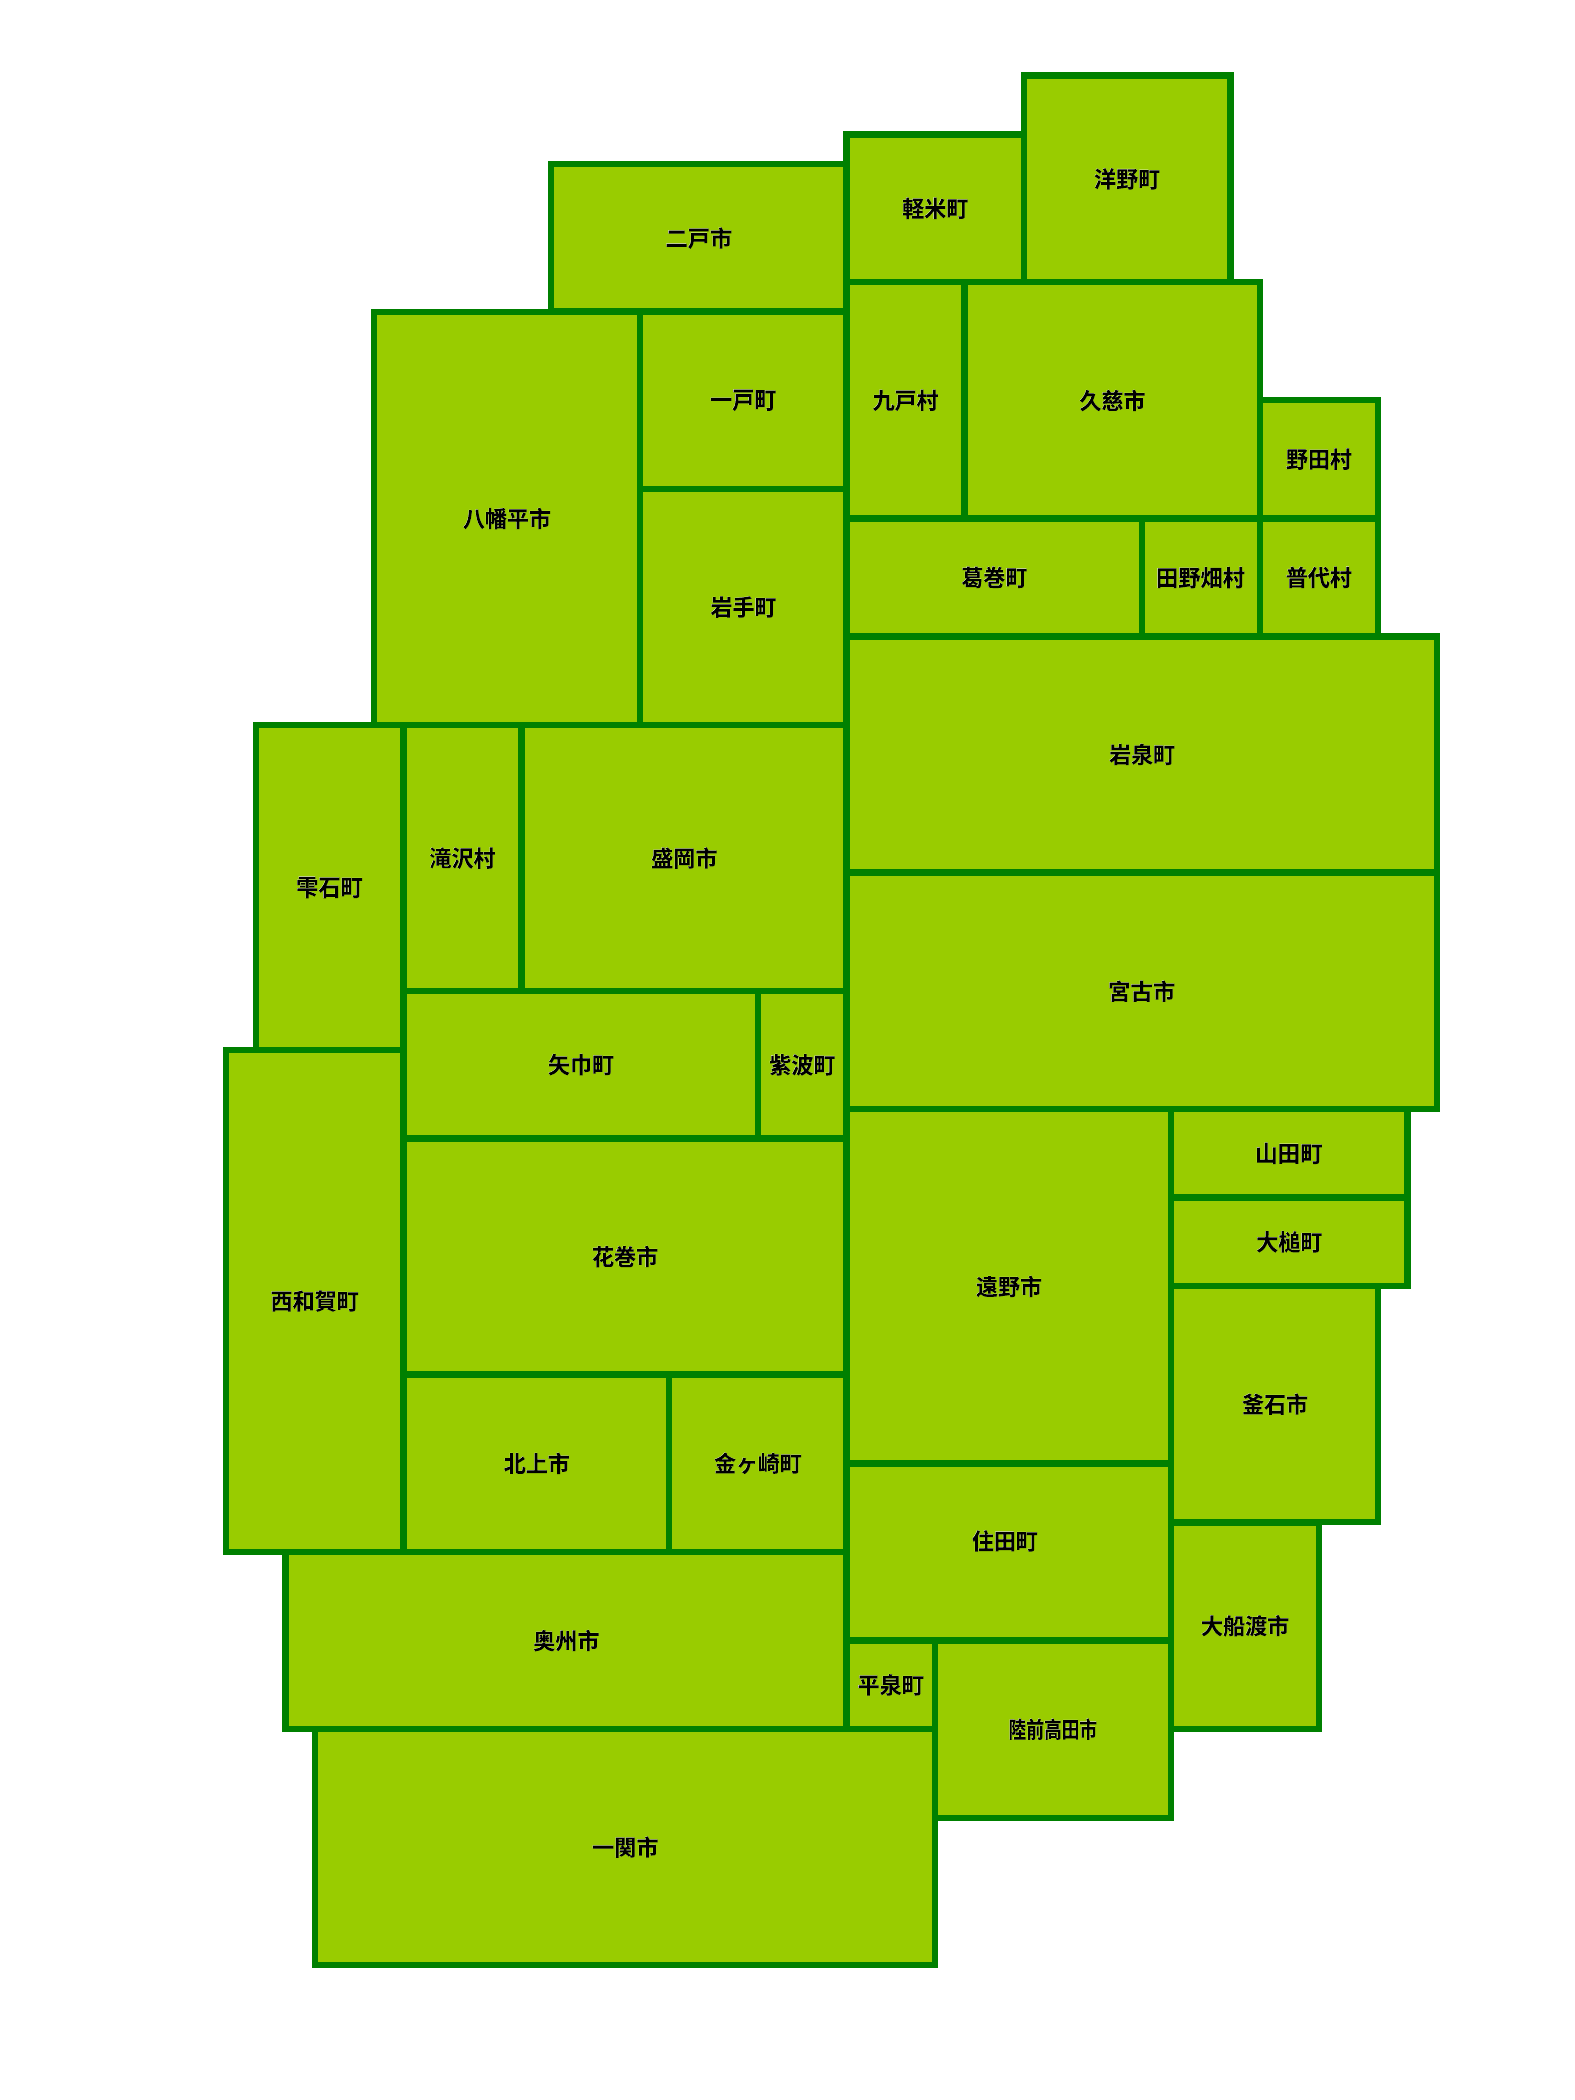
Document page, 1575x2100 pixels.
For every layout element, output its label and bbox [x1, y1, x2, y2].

text_box [463, 507, 551, 530]
text_box [1157, 566, 1245, 589]
text_box [872, 389, 939, 412]
text_box [503, 1452, 570, 1475]
text_box [548, 1053, 614, 1076]
text_box [1256, 1230, 1322, 1254]
text_box [651, 846, 717, 870]
text_box [1009, 1717, 1097, 1741]
text_box [975, 1275, 1042, 1298]
text_box [902, 197, 968, 220]
text_box [710, 389, 776, 412]
text_box [1201, 1614, 1289, 1637]
text_box [271, 1289, 359, 1313]
text_box [592, 1835, 658, 1859]
text_box [296, 876, 363, 899]
text_box [710, 595, 776, 619]
text_box [1079, 389, 1145, 412]
text_box [1109, 979, 1175, 1003]
text_box [592, 1245, 658, 1268]
text_box [429, 846, 496, 870]
text_box [1109, 743, 1175, 766]
text_box [857, 1673, 924, 1696]
text_box [961, 566, 1027, 589]
text_box [1256, 1142, 1323, 1165]
text_box [714, 1452, 802, 1475]
text_box [1094, 167, 1160, 190]
text_box [1241, 1392, 1308, 1416]
text_box [769, 1053, 836, 1076]
text_box [1286, 447, 1352, 471]
text_box [666, 226, 732, 250]
text_box [971, 1529, 1038, 1552]
text_box [533, 1629, 599, 1652]
text_box [1286, 566, 1352, 589]
text_box [226, 75, 1438, 1966]
